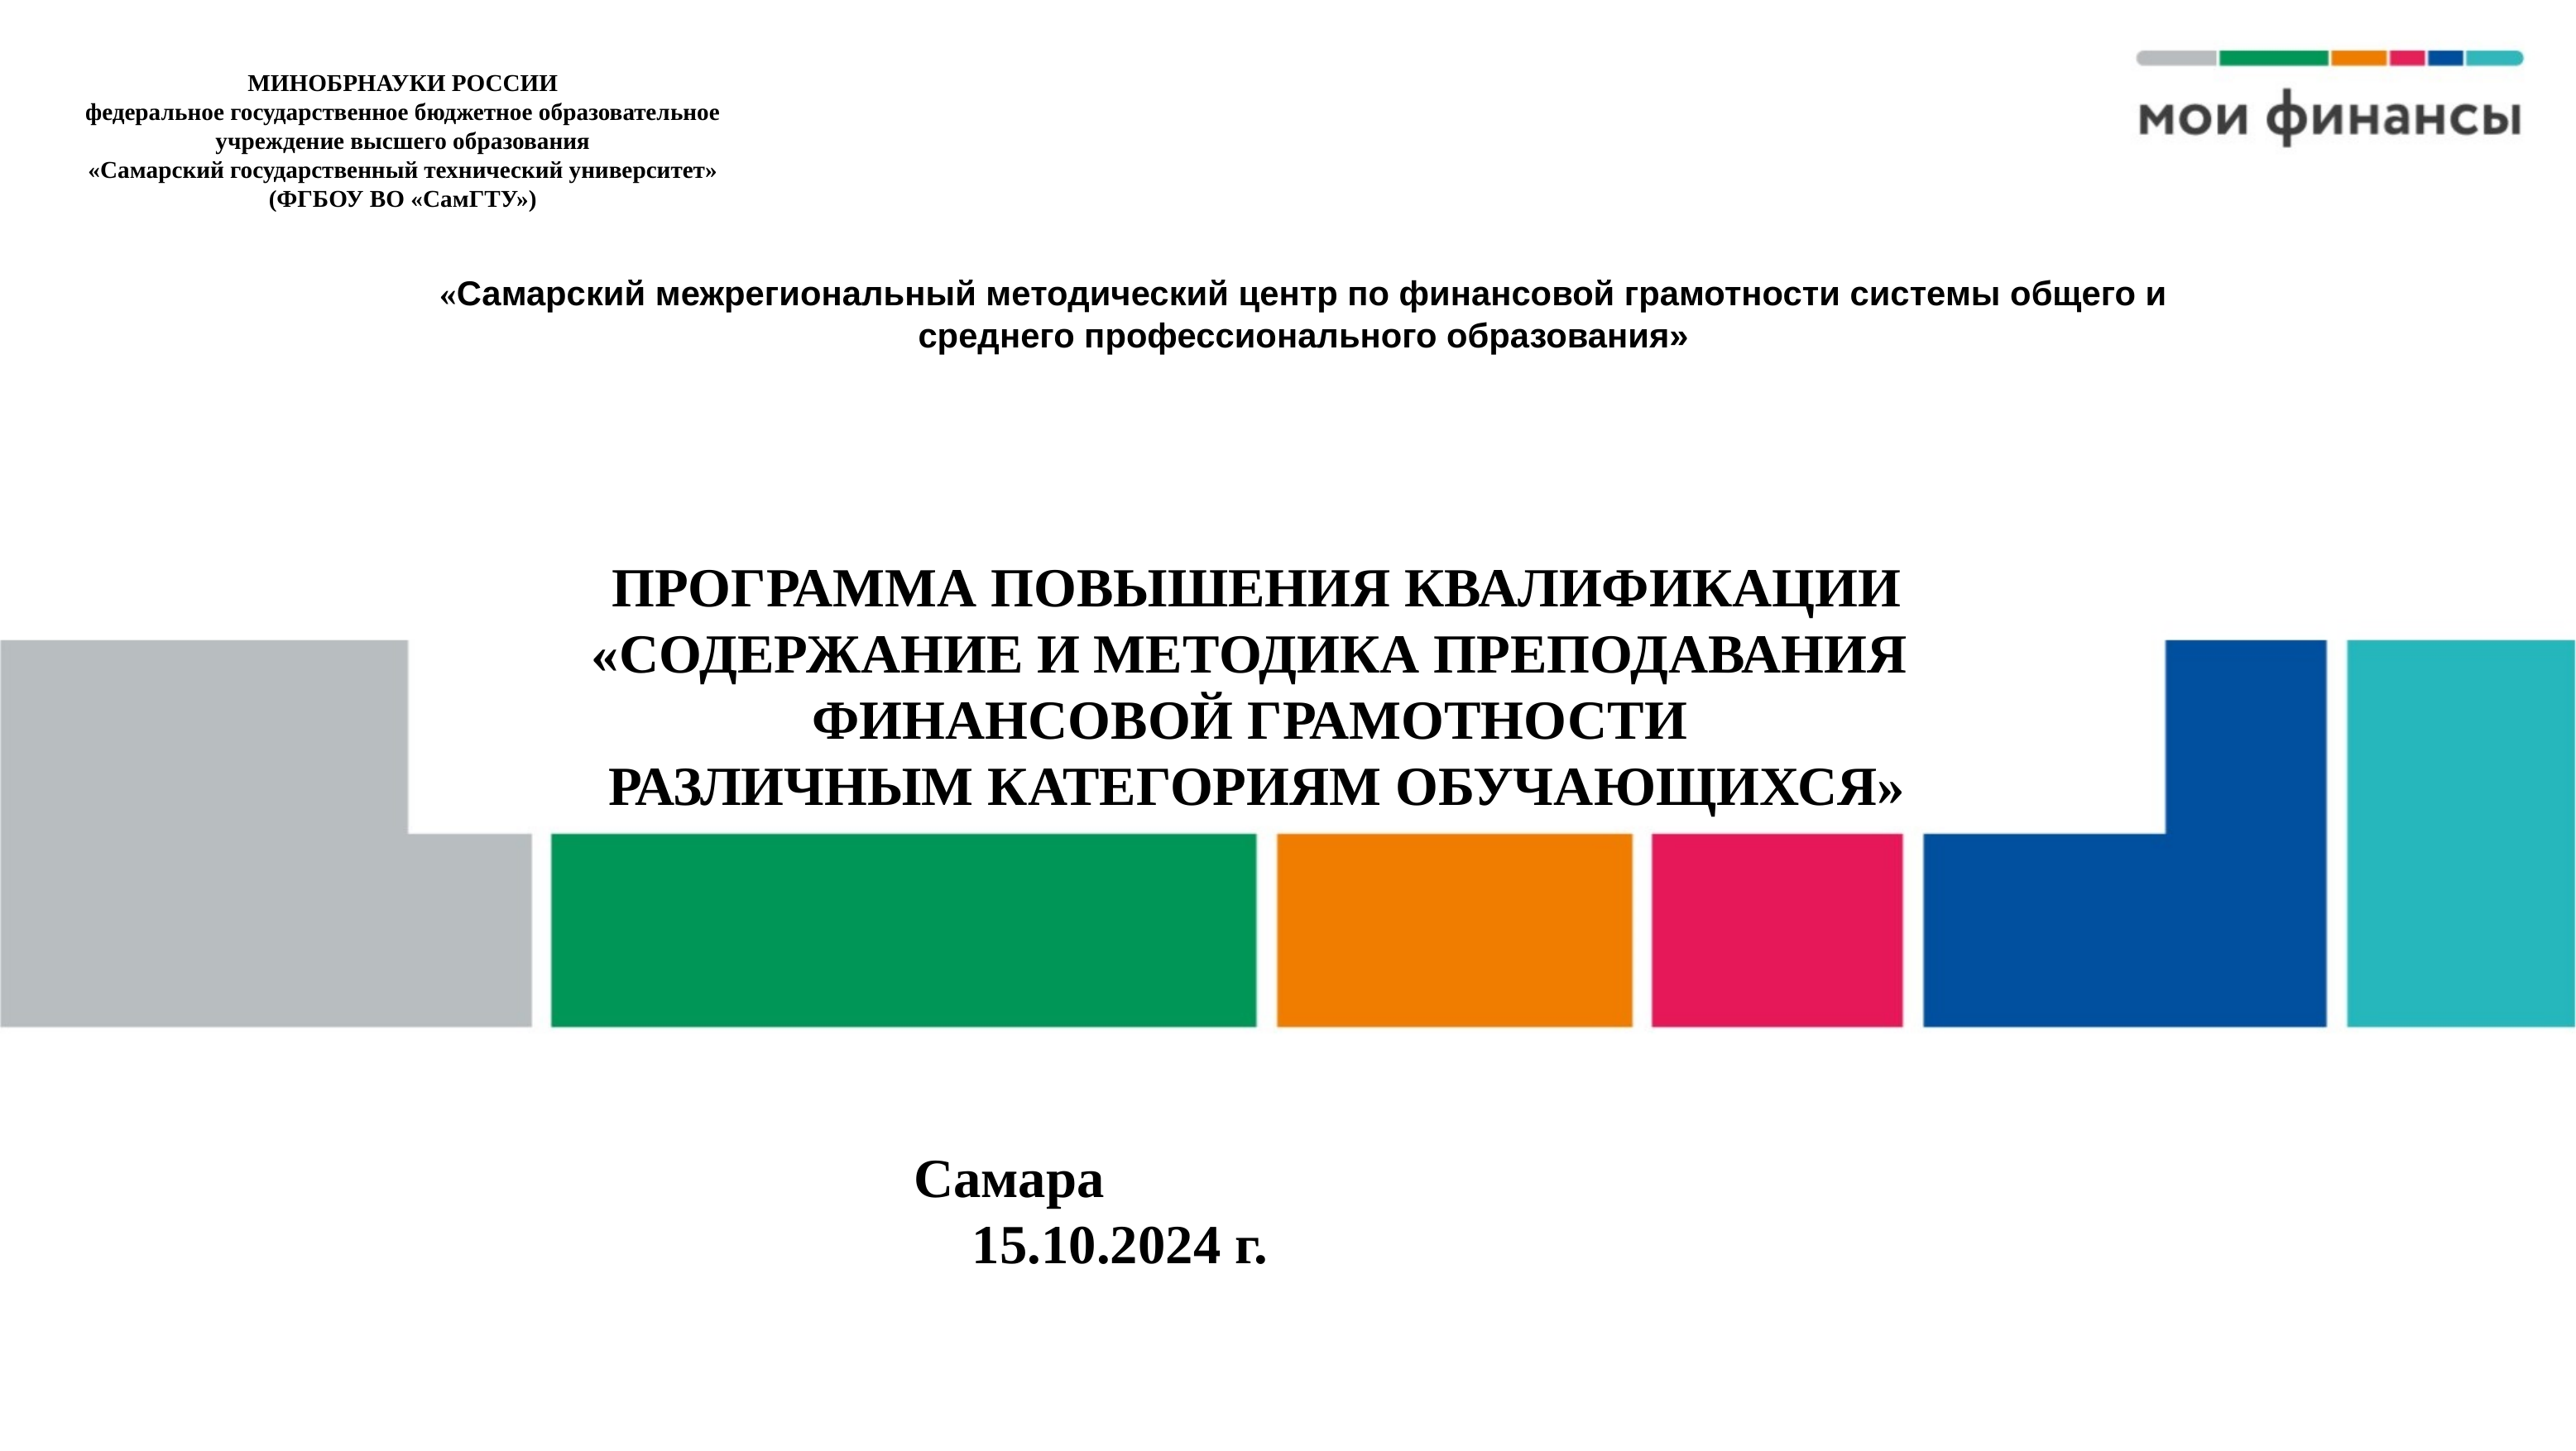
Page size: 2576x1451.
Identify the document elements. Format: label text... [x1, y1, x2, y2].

picture [0, 0, 2576, 1451]
text_box «Самарский межрегиональный методический центр по финансовой грамотности системы общего и среднего профессионального образования» [409, 265, 2199, 362]
text_box Самара 15.10.2024 г. [802, 1136, 1438, 1281]
text_box МИНОБРНАУКИ РОССИИ федеральное государственное бюджетное образовательное учреждение высшего образования «Самарский государственный технический университет» (ФГБОУ ВО «СамГТУ») [32, 60, 774, 218]
text_box ПРОГРАММА ПОВЫШЕНИЯ КВАЛИФИКАЦИИ «СОДЕРЖАНИЕ И МЕТОДИКА ПРЕПОДАВАНИЯ ФИНАНСОВОЙ ГРАМОТНОСТИ РАЗЛИЧНЫМ КАТЕГОРИЯМ ОБУЧАЮЩИХСЯ» [418, 542, 2096, 826]
